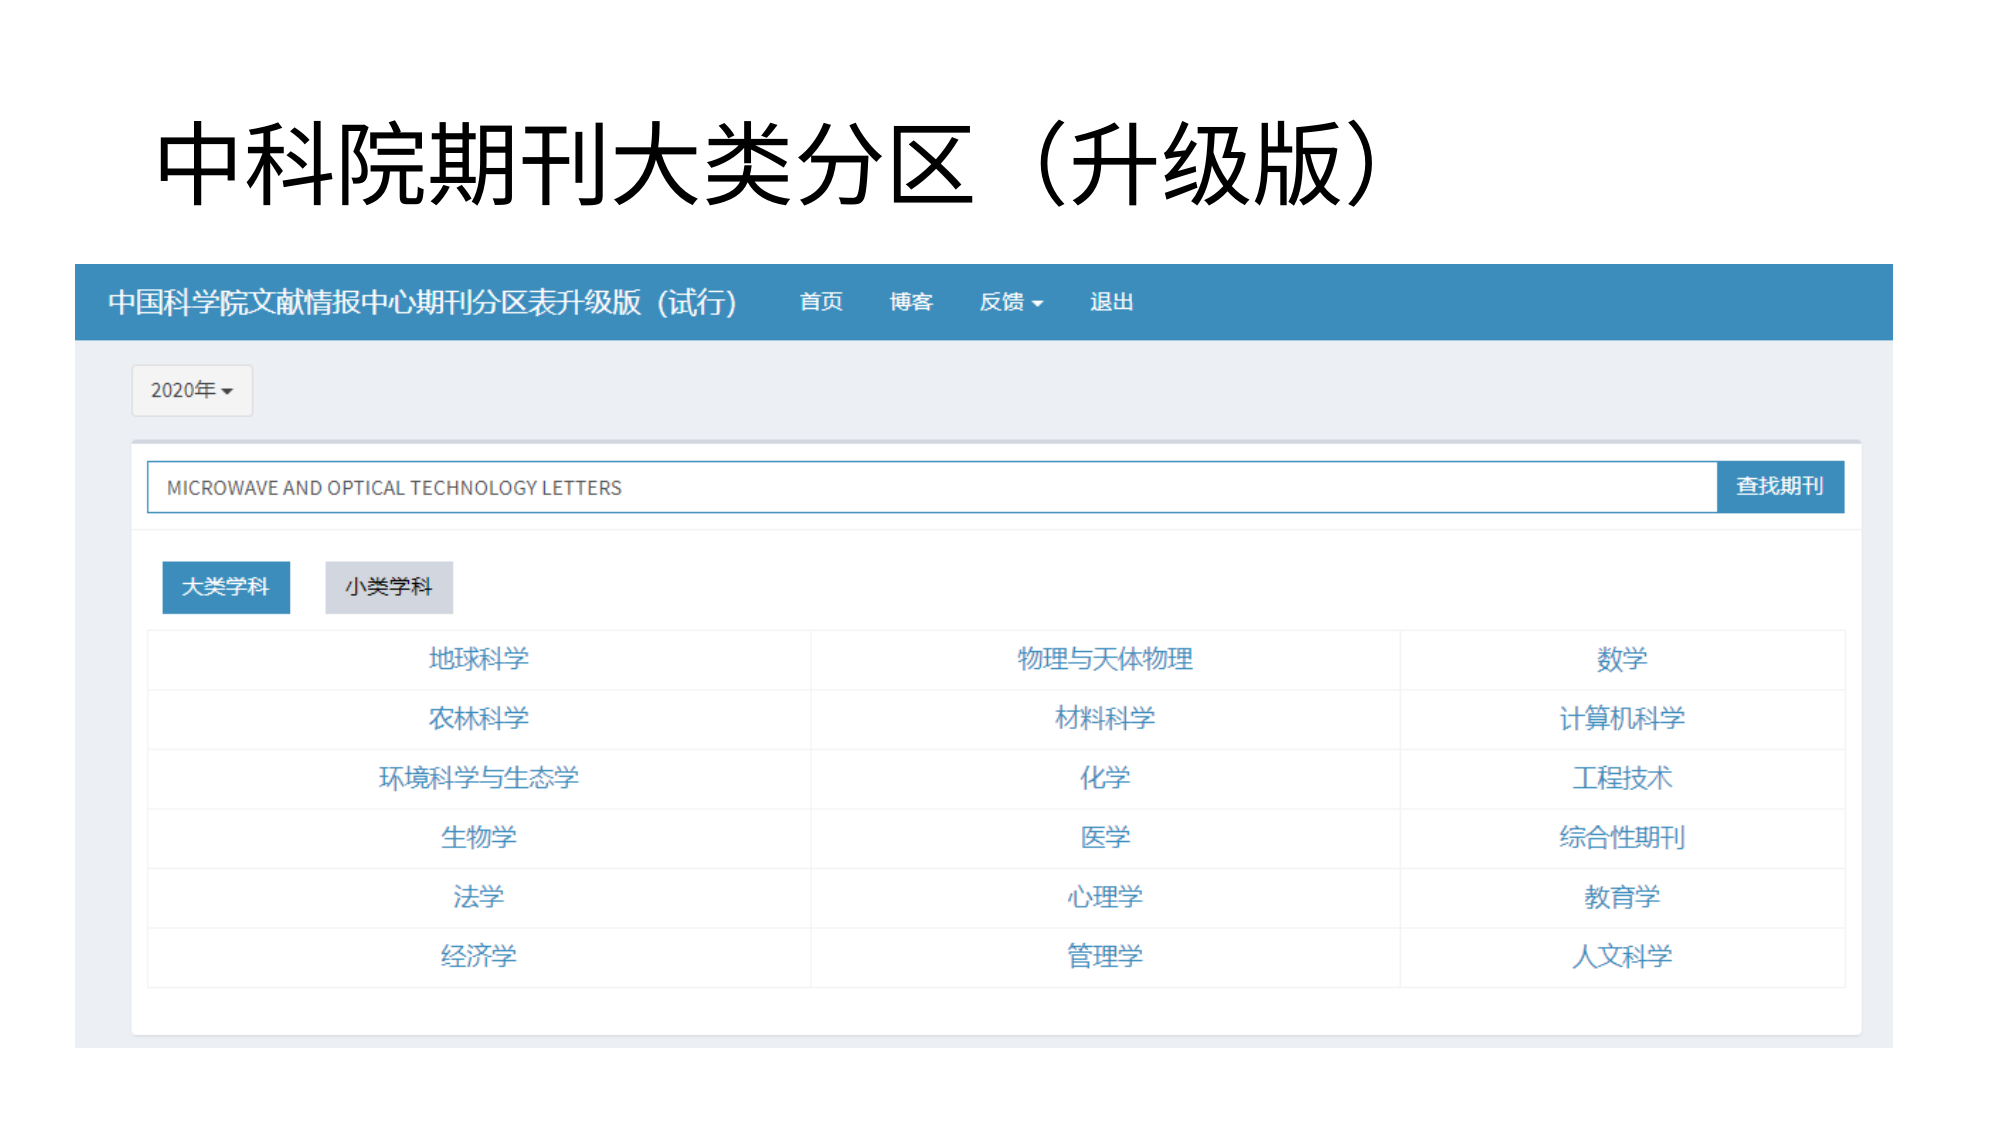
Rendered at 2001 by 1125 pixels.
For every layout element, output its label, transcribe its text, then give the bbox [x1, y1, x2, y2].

picture [75, 264, 1893, 1048]
title 中科院期刊大类分区（升级版） [137, 59, 1863, 264]
